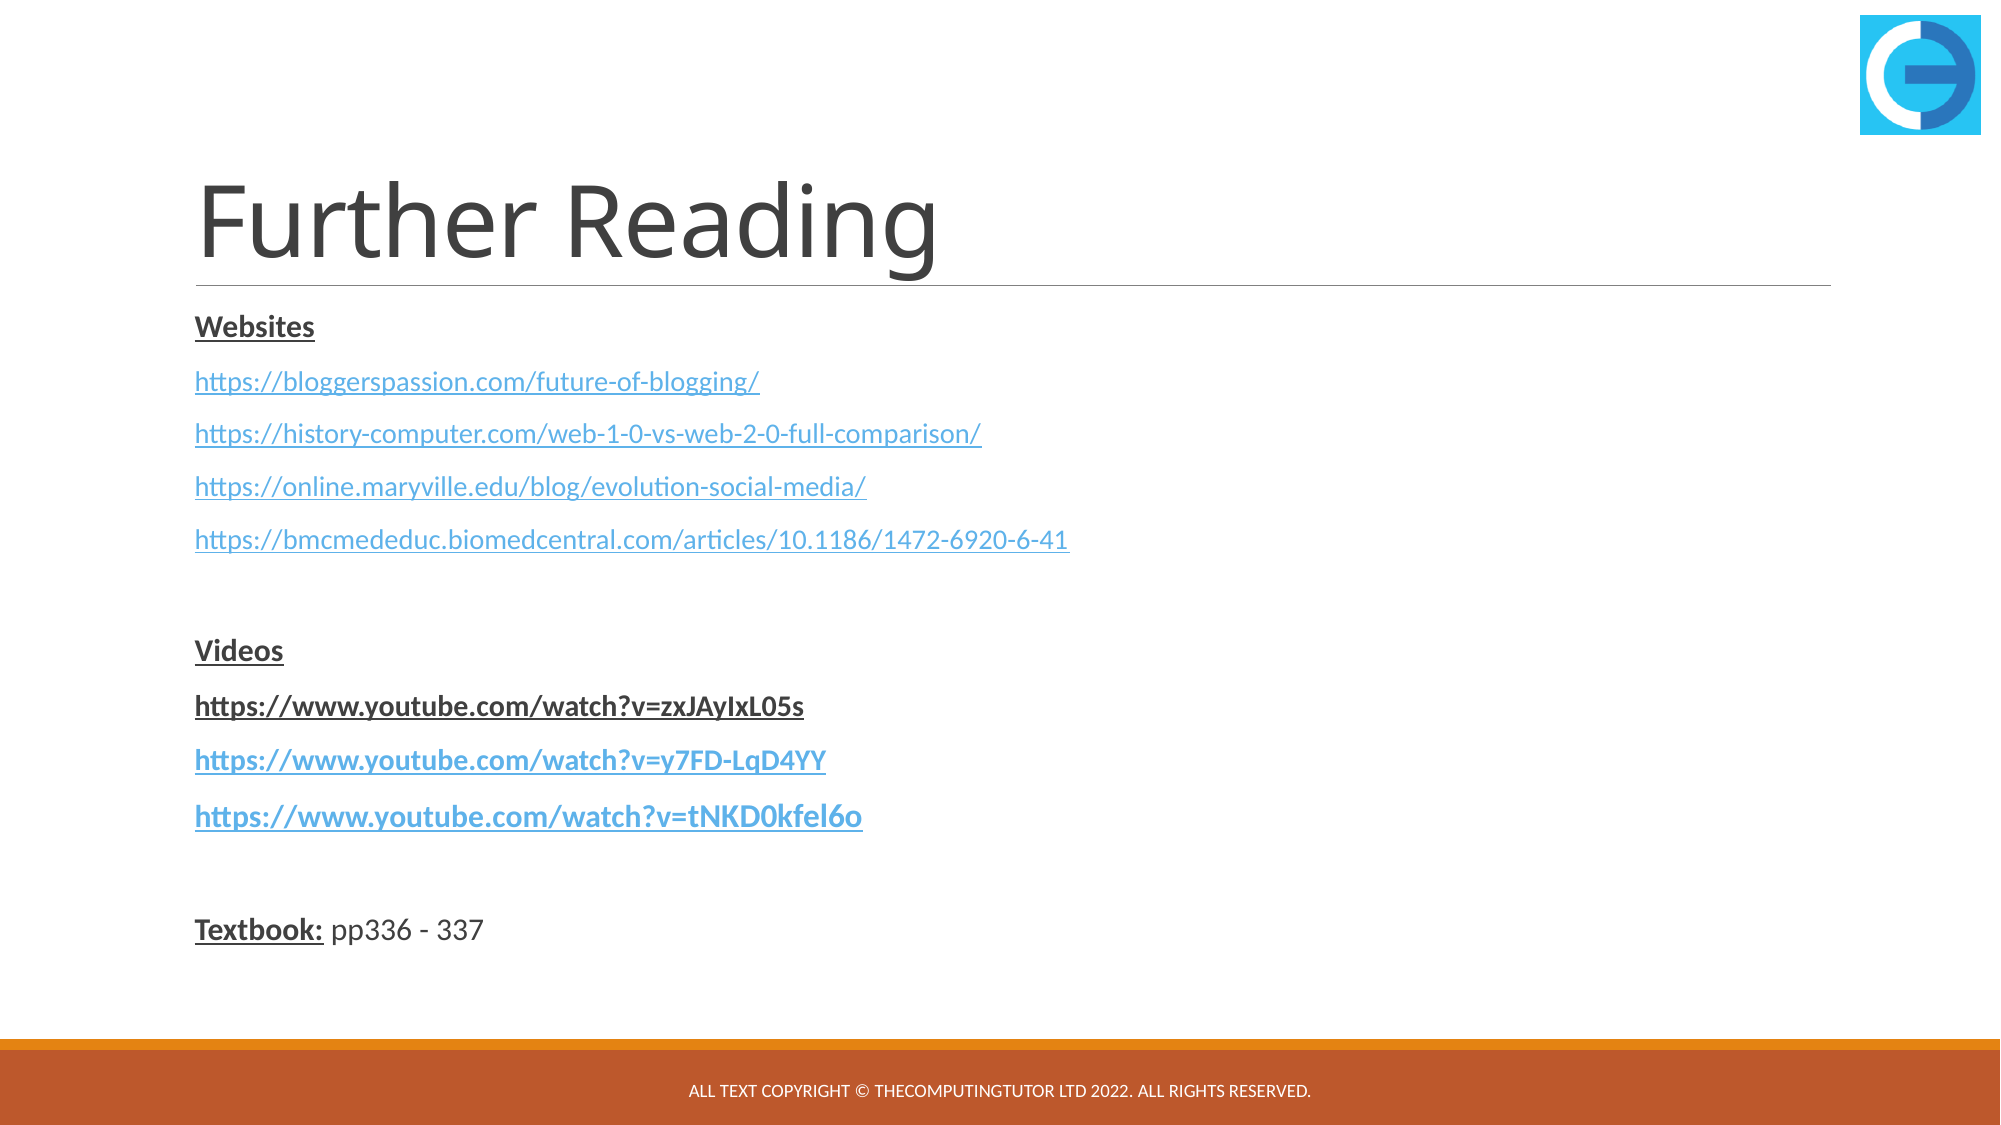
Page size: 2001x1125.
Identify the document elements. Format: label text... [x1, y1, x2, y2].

footer All text copyright © TheComputingTutor Ltd 2022. All rights Reserved. [604, 1059, 1396, 1120]
title Further Reading [180, 47, 1830, 285]
list Websites https://bloggerspassion.com/future-of-blogging/ https://history-computer.com/web-1-0-vs-web-2-0-full-comparison/ https://online.maryville.edu/blog/evolution-social-media/ https://bmcmededuc.biomedcentral.com/articles/10.1186/1472-6920-6-41 Videos https://www.youtube.com/watch?v=zxJAyIxL05s https://www.youtube.com/watch?v=y7FD-LqD4YY https://www.youtube.com/watch?v=tNKD0kfel6o Textbook: pp336 - 337 [180, 302, 1830, 963]
picture [1860, 15, 1981, 135]
